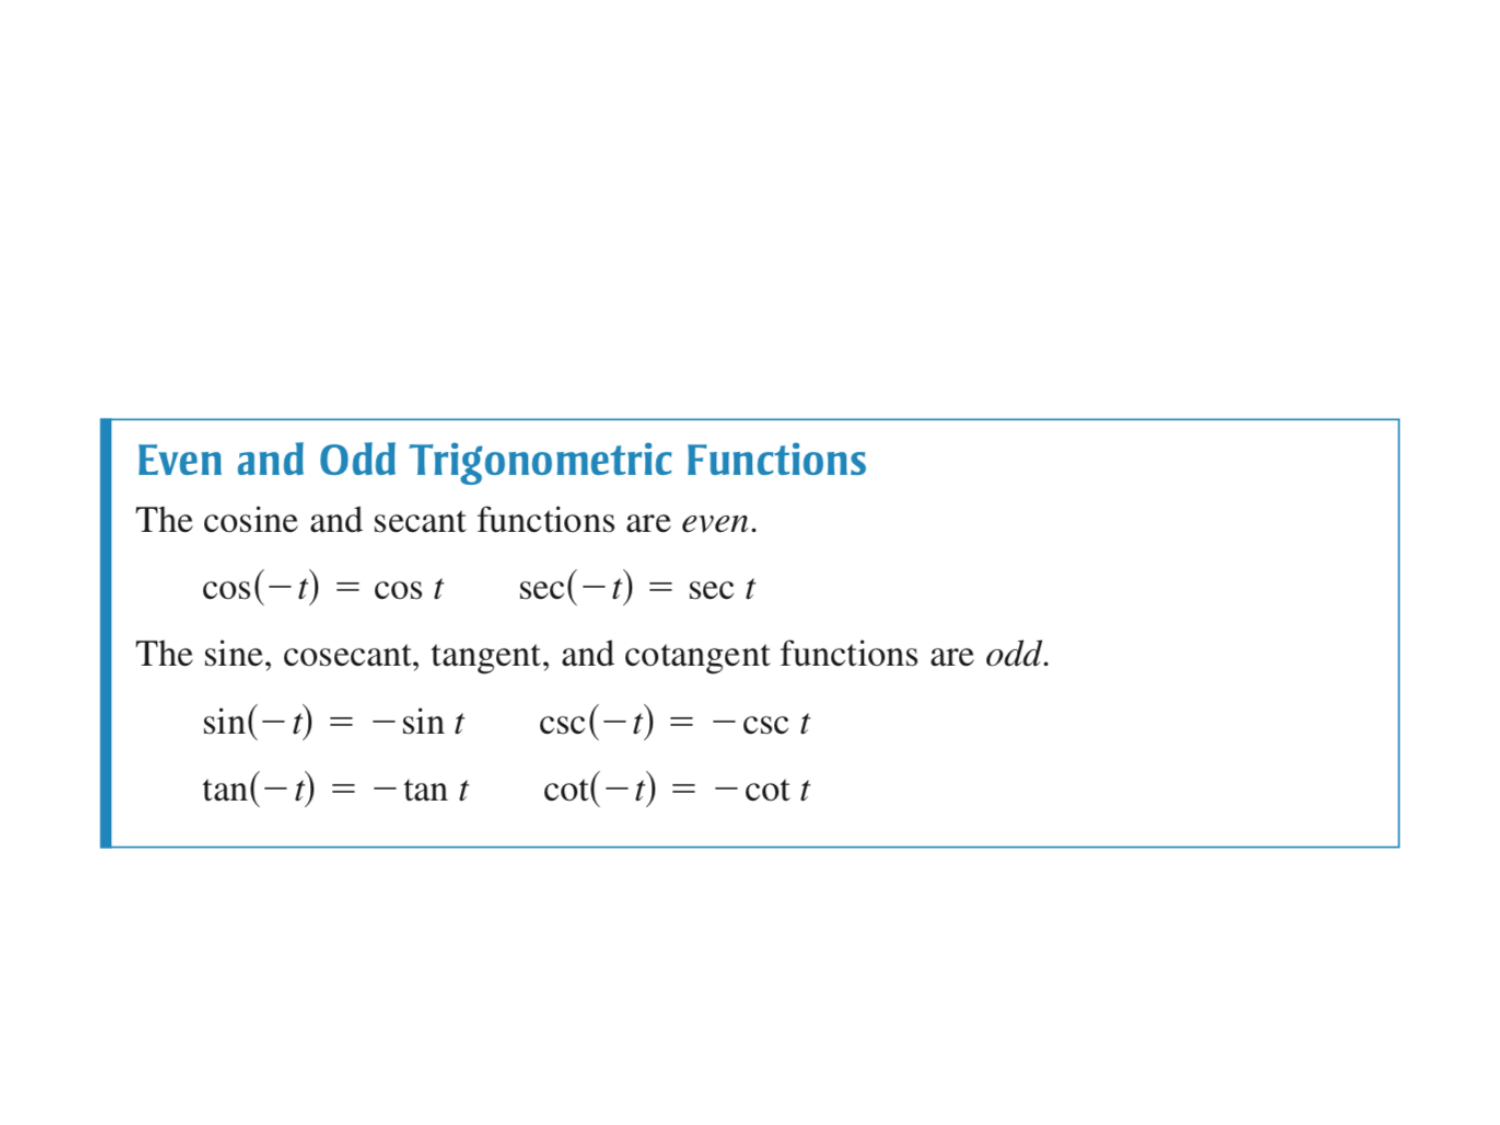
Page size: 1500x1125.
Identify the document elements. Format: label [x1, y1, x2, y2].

list [74, 262, 1426, 1006]
